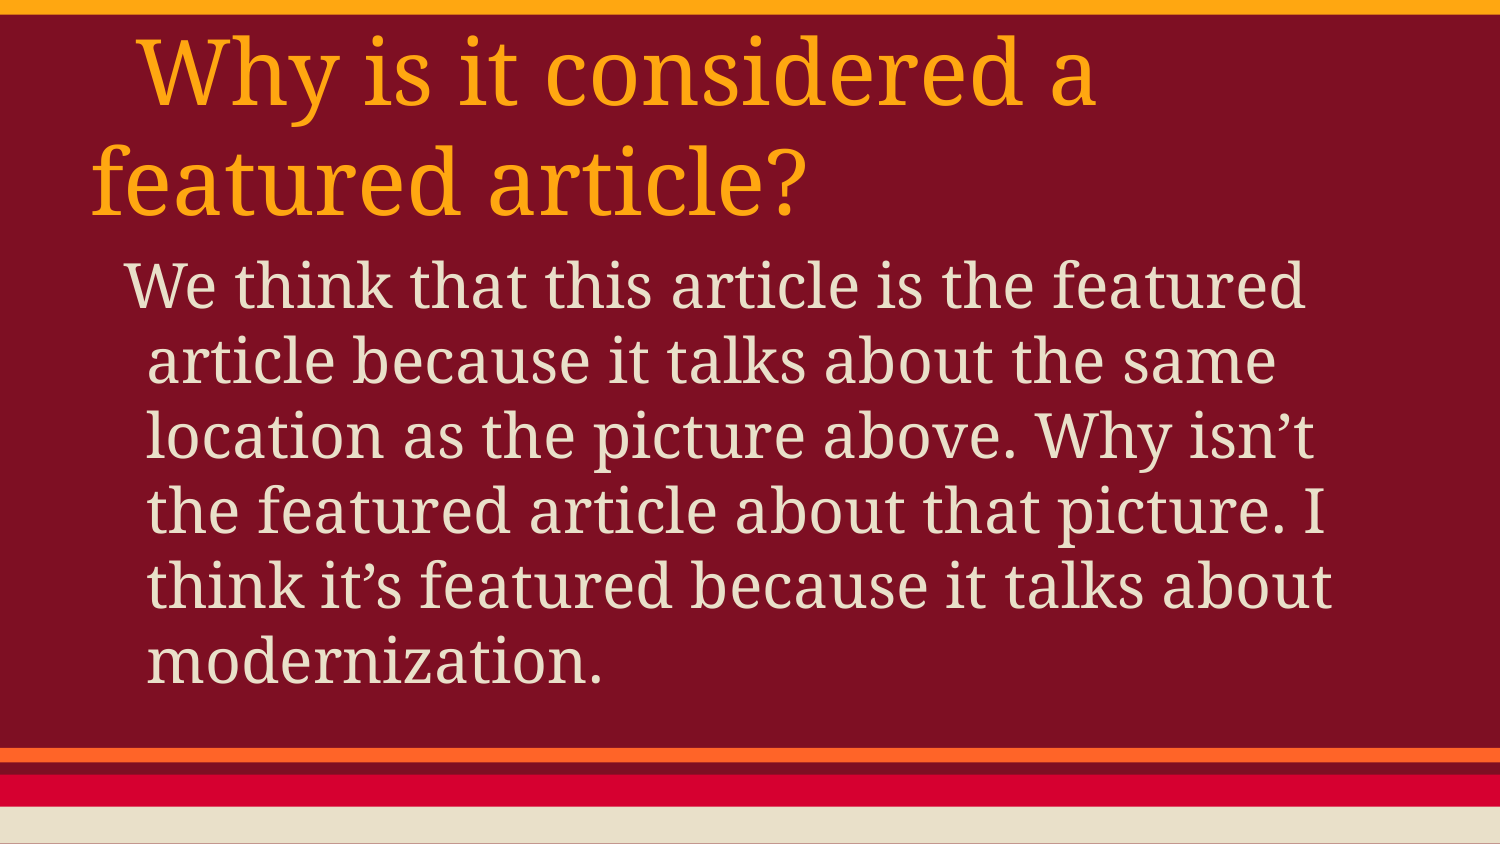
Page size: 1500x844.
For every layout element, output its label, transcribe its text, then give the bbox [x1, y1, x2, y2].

title Why is it considered a featured article? [75, 33, 1425, 214]
list We think that this article is the featured article because it talks about the same location as the picture above. Why isn’t the featured article about that picture. I think it’s featured because it talks about modernization. [75, 231, 1425, 733]
